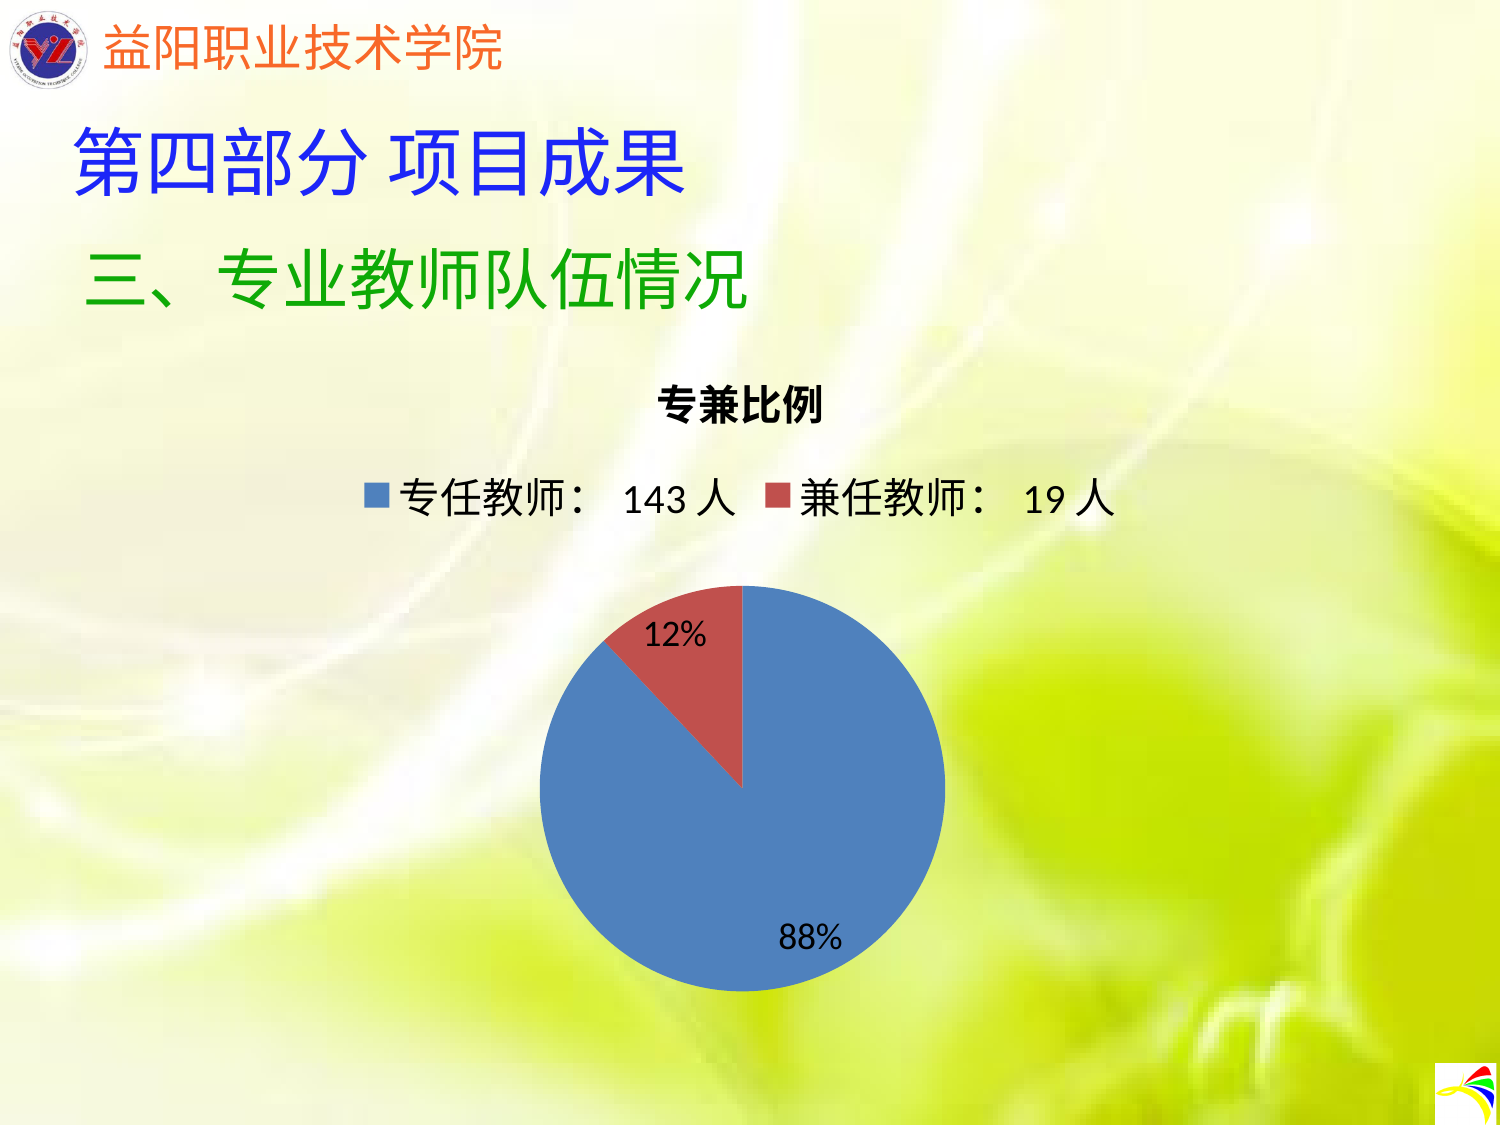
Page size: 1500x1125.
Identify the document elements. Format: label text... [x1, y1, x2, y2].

picture [0, 0, 1500, 1125]
chart [240, 337, 1241, 1005]
text_box 第四部分 项目成果 [13, 113, 744, 208]
text_box 三、专业教师队伍情况 [67, 230, 765, 325]
